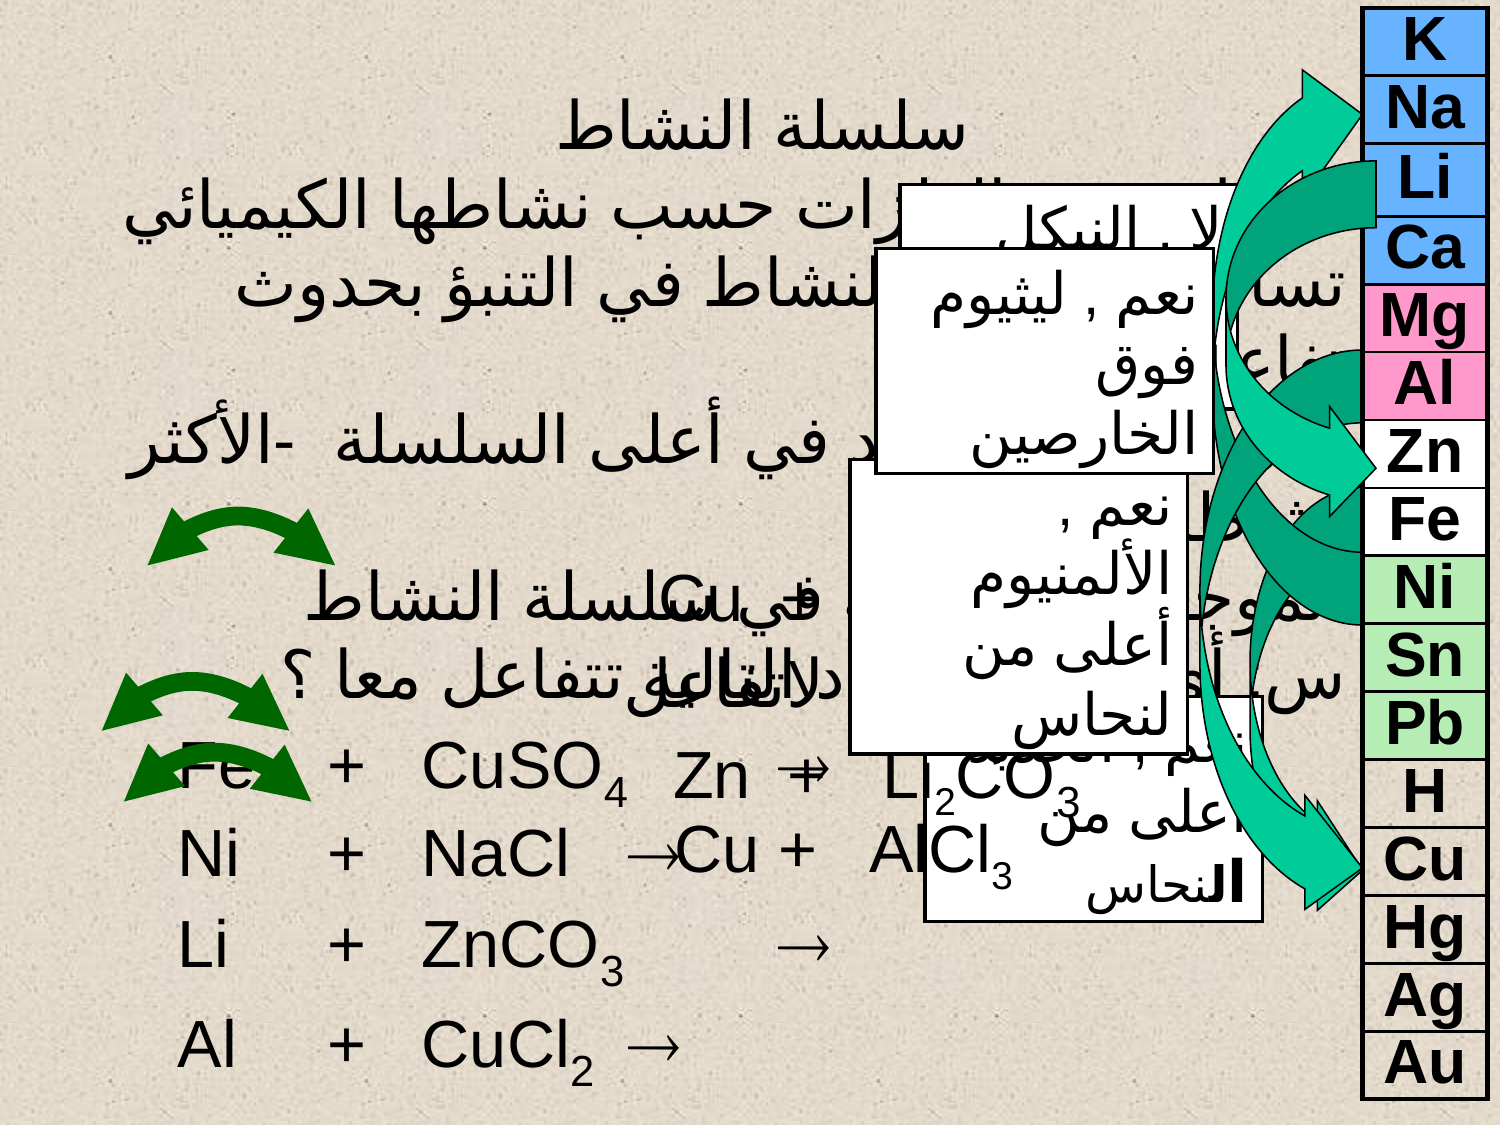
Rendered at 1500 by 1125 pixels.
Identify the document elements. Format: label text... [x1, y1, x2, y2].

list سلسلة النشاط لاحظ ترتيب الفلزات حسب نشاطها الكيميائي تساعدنا سلسلة النشاط في التنبؤ بحدوث تفاعلات الاحلال يحل الفلز الموجود في أعلى السلسلة -الأكثر نشاطا- محل الفلز الموجود أسفل منه في سلسلة النشاط س: أي أزواج المواد التالية تتفاعل معا ؟ Fe + CuSO4  Ni + NaCl  Li + ZnCO3  Al + CuCl2  [12, 0, 1363, 1088]
table_cell Ag [1365, 965, 1485, 1030]
table_cell Li [1366, 145, 1485, 215]
table_cell Zn [1382, 421, 1485, 487]
text_box [101, 681, 290, 731]
text_box Zn + Li2CO3 [658, 716, 844, 834]
table_cell Au [1365, 1033, 1485, 1097]
table_cell Hg [1365, 897, 1485, 962]
table_cell Cu [1367, 829, 1485, 894]
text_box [875, 160, 1377, 524]
table_cell H [1367, 761, 1485, 826]
table_cell Al [1382, 353, 1485, 419]
text_box Cu + AlCl3 [659, 798, 844, 905]
text_box [123, 752, 312, 802]
text_box لاتفاعل [608, 633, 840, 728]
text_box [849, 349, 1363, 926]
table_cell Mg [1382, 286, 1485, 351]
picture [0, 0, 1500, 1125]
text_box Cu + Fe2(SO4)3 [643, 538, 844, 656]
table_cell Ca [1382, 218, 1485, 283]
table_cell Fe [1367, 489, 1485, 554]
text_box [899, 49, 1363, 159]
text_box [147, 515, 336, 566]
table_cell Pb [1367, 693, 1485, 758]
table_header K [1365, 10, 1485, 74]
table_cell Sn [1367, 625, 1485, 690]
table_cell Na [1366, 77, 1485, 142]
table_cell Ni [1367, 557, 1485, 622]
